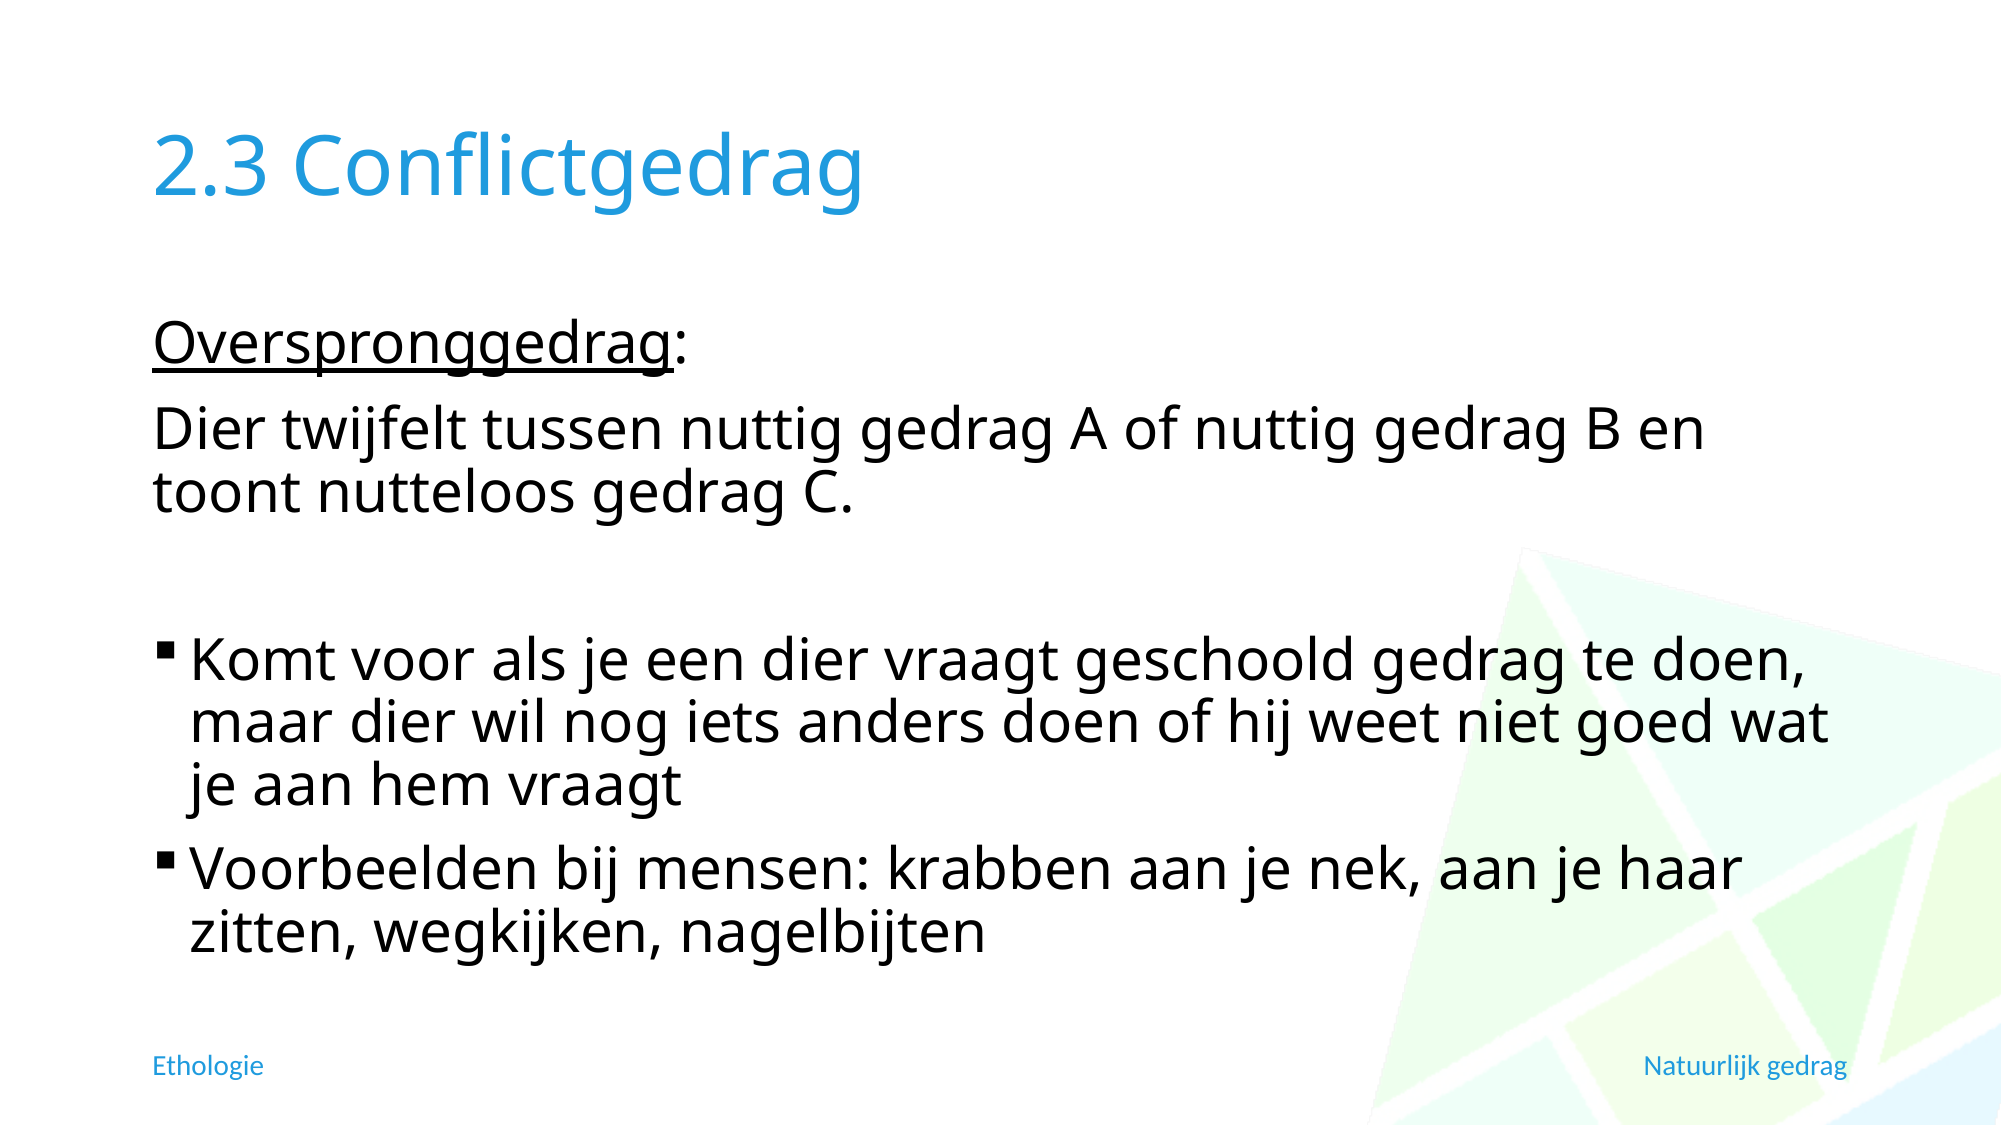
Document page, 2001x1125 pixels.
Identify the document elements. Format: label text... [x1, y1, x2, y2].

list Overspronggedrag: Dier twijfelt tussen nuttig gedrag A of nuttig gedrag B en toont nutteloos gedrag C. Komt voor als je een dier vraagt geschoold gedrag te doen, maar dier wil nog iets anders doen of hij weet niet goed wat je aan hem vraagt Voorbeelden bij mensen: krabben aan je nek, aan je haar zitten, wegkijken, nagelbijten [137, 299, 1863, 1014]
list Natuurlijk gedrag [1412, 1042, 1863, 1103]
title 2.3 Conflictgedrag [137, 59, 1863, 278]
list Ethologie [137, 1042, 588, 1103]
